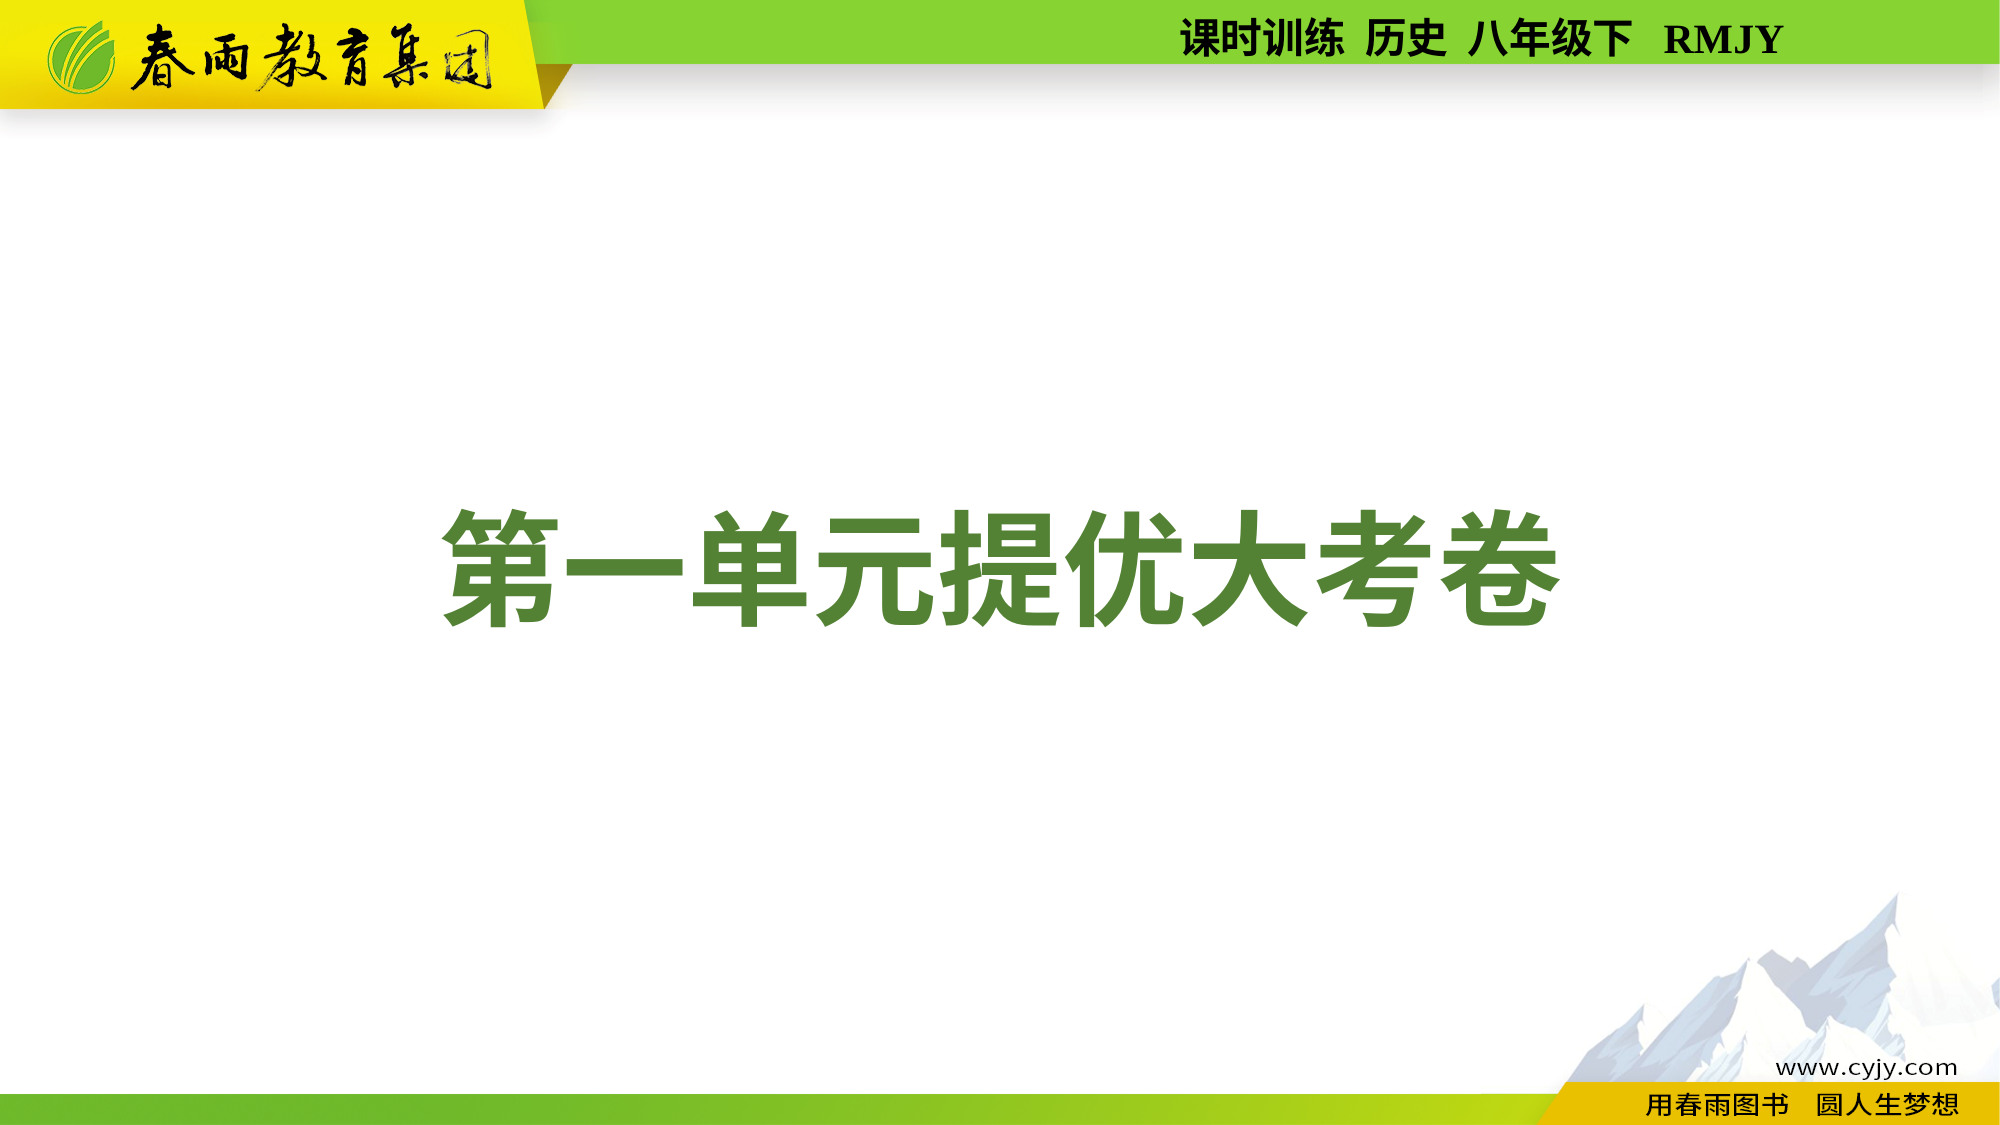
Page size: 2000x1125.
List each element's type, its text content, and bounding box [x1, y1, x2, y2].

picture [0, 649, 2000, 1125]
text_box 第一单元提优大考卷 [0, 408, 2000, 649]
picture [0, 0, 2000, 408]
